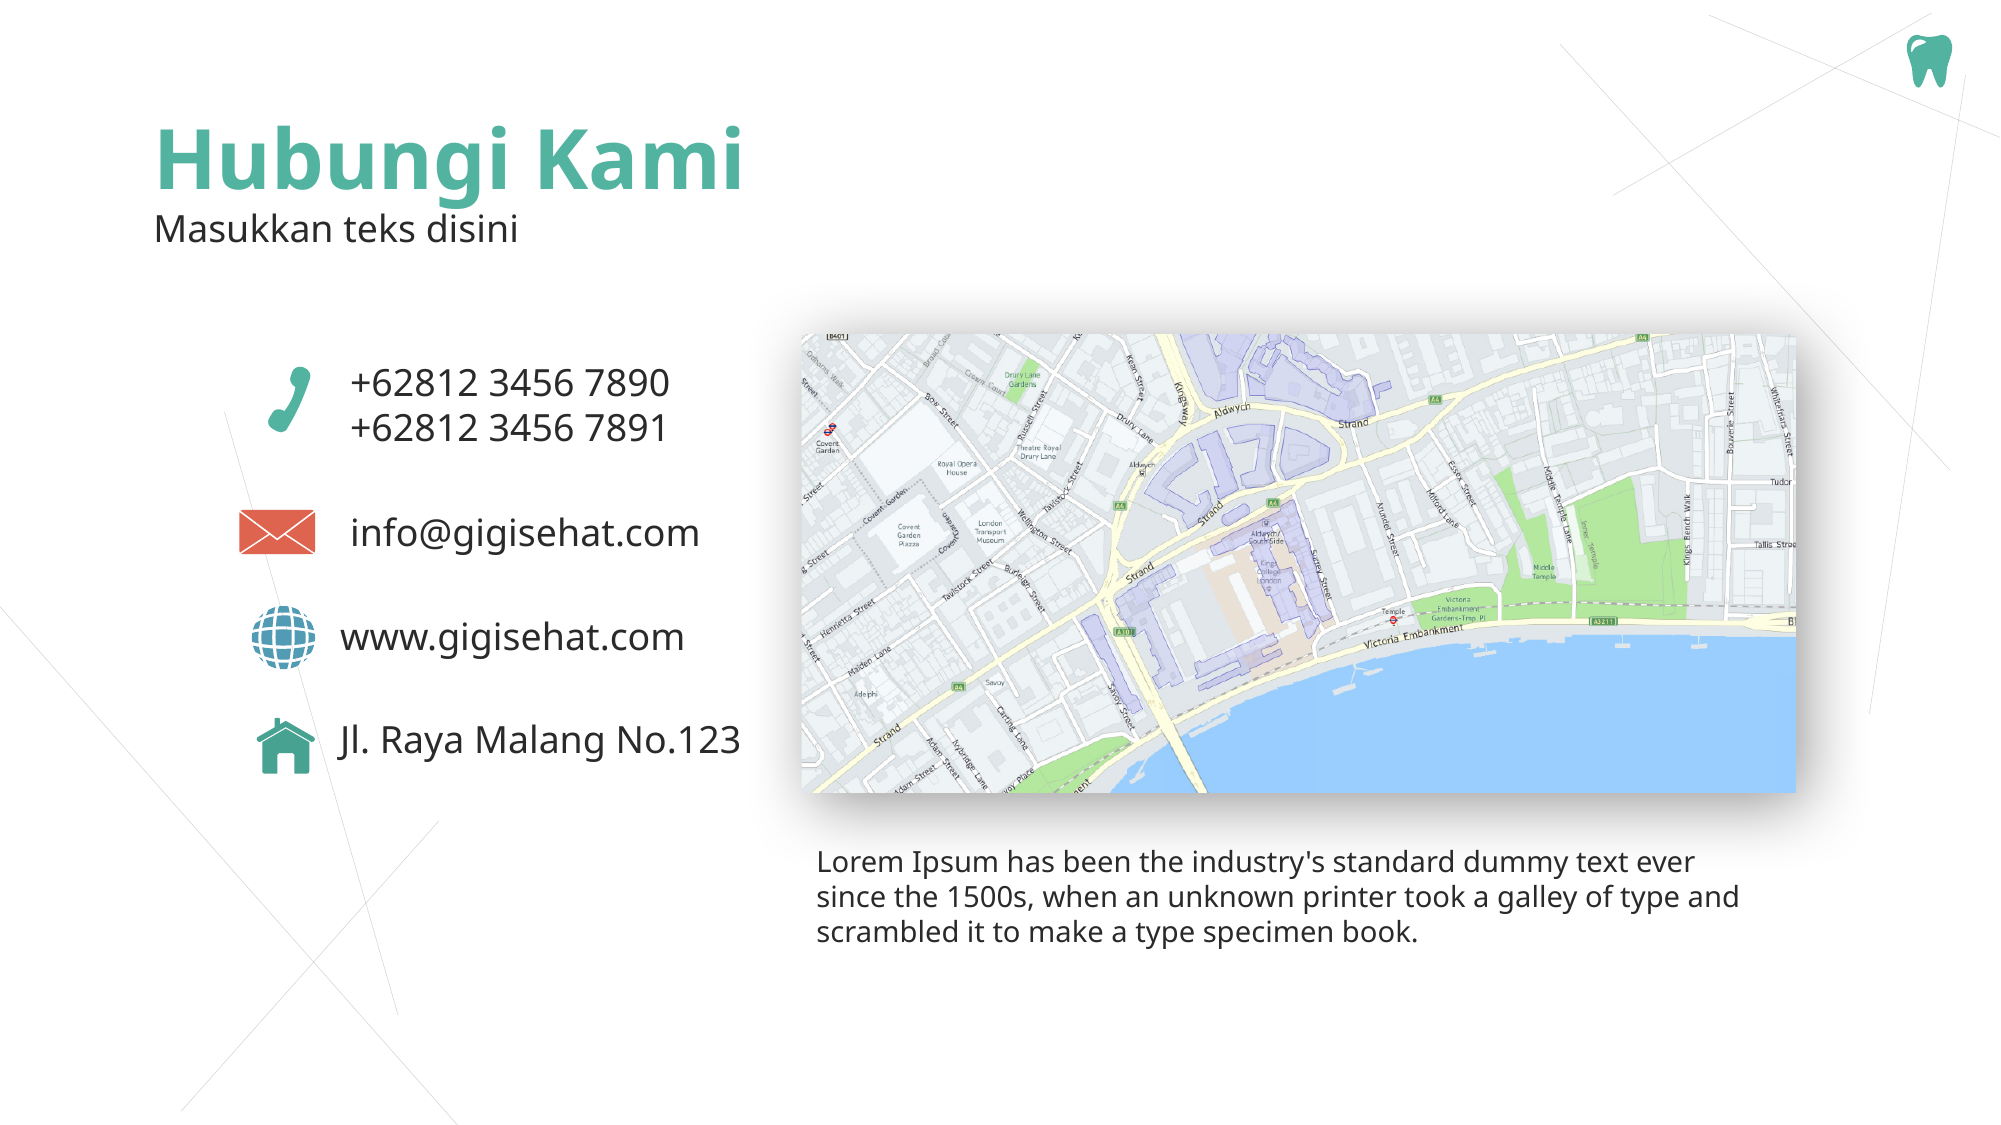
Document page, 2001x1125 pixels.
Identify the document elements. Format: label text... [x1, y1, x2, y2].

list Masukkan teks disini [138, 202, 1862, 262]
text_box [255, 716, 316, 775]
text_box [238, 508, 317, 556]
text_box +62812 3456 7890 +62812 3456 7891 [325, 351, 773, 457]
text_box Lorem Ipsum has been the industry's standard dummy text ever since the 1500s, when an unknown printer took a galley of type and scrambled it to make a type specimen book. [801, 836, 1781, 956]
title Hubungi Kami [138, 59, 1862, 202]
text_box www.gigisehat.com [325, 605, 773, 666]
text_box [267, 365, 312, 434]
text_box info@gigisehat.com [325, 501, 773, 562]
text_box Jl. Raya Malang No.123 [325, 709, 773, 769]
picture [801, 334, 1796, 794]
text_box [250, 605, 317, 671]
